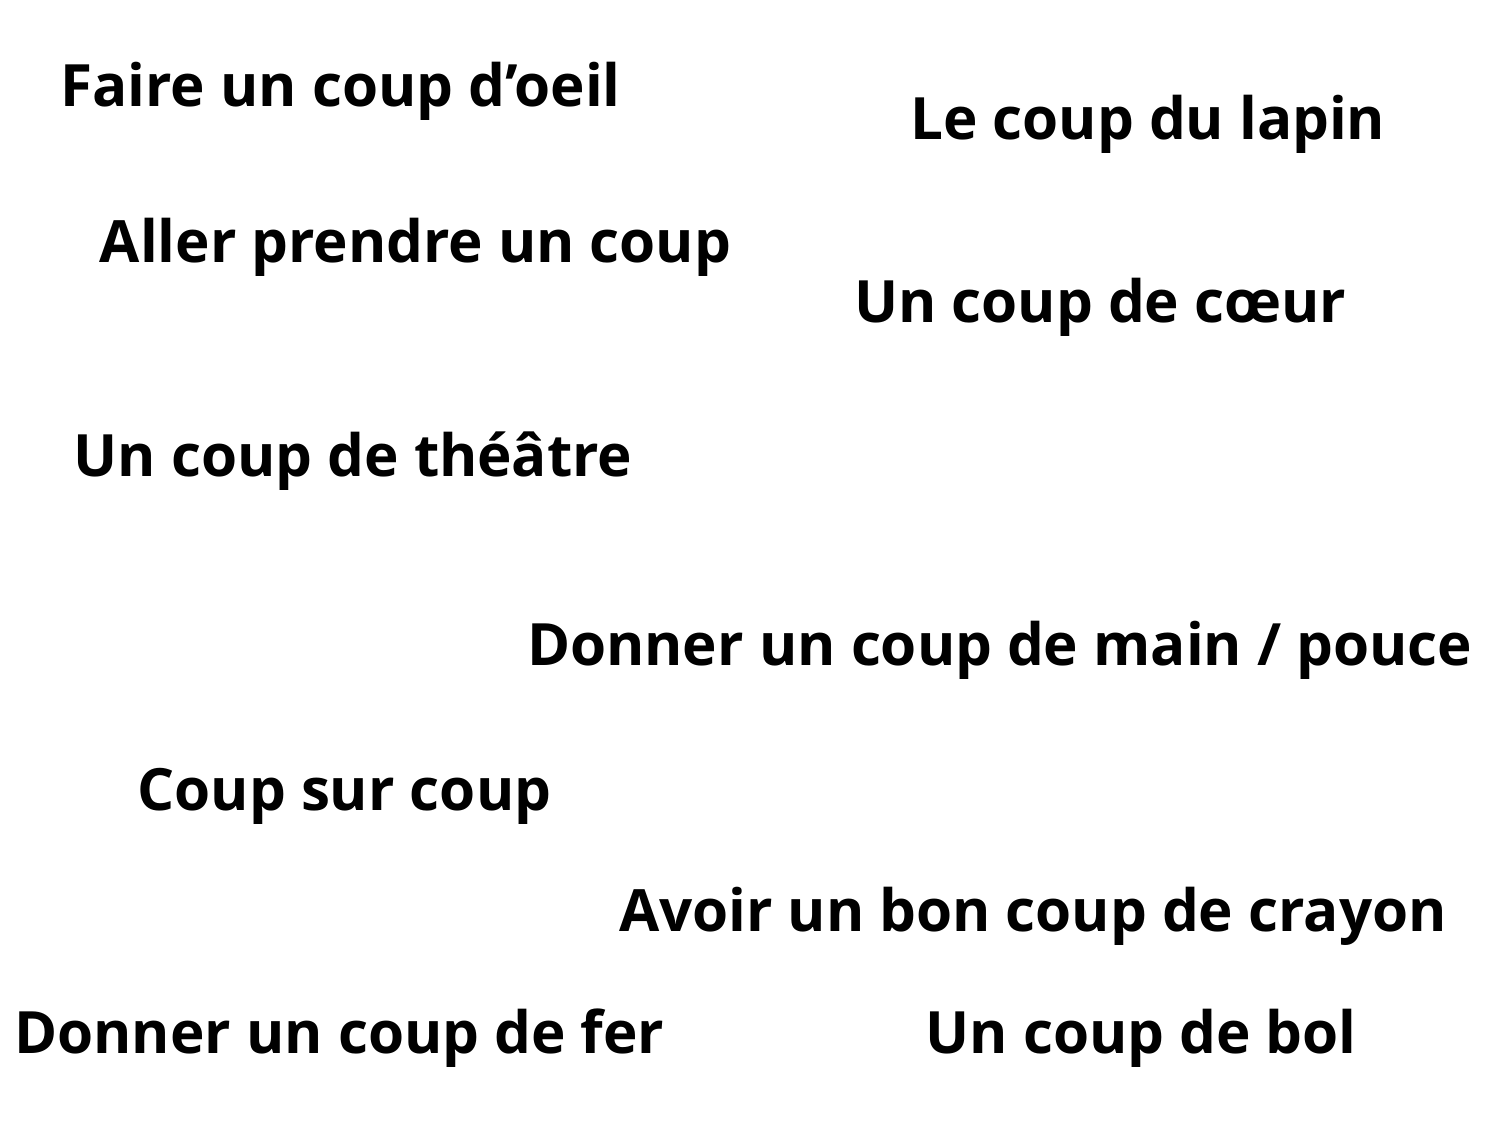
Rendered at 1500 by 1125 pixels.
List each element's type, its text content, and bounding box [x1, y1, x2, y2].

text_box Donner un coup de main / pouce [512, 599, 1500, 684]
text_box Coup sur coup [123, 744, 746, 830]
text_box Faire un coup d’oeil [45, 40, 840, 126]
text_box Avoir un bon coup de crayon [604, 865, 1500, 951]
text_box Un coup de cœur [839, 256, 1411, 342]
text_box Aller prendre un coup [85, 197, 1229, 282]
text_box Donner un coup de fer [0, 987, 728, 1073]
text_box Le coup du lapin [895, 73, 1458, 159]
text_box Un coup de théâtre [59, 411, 1112, 496]
text_box Un coup de bol [911, 987, 1411, 1073]
